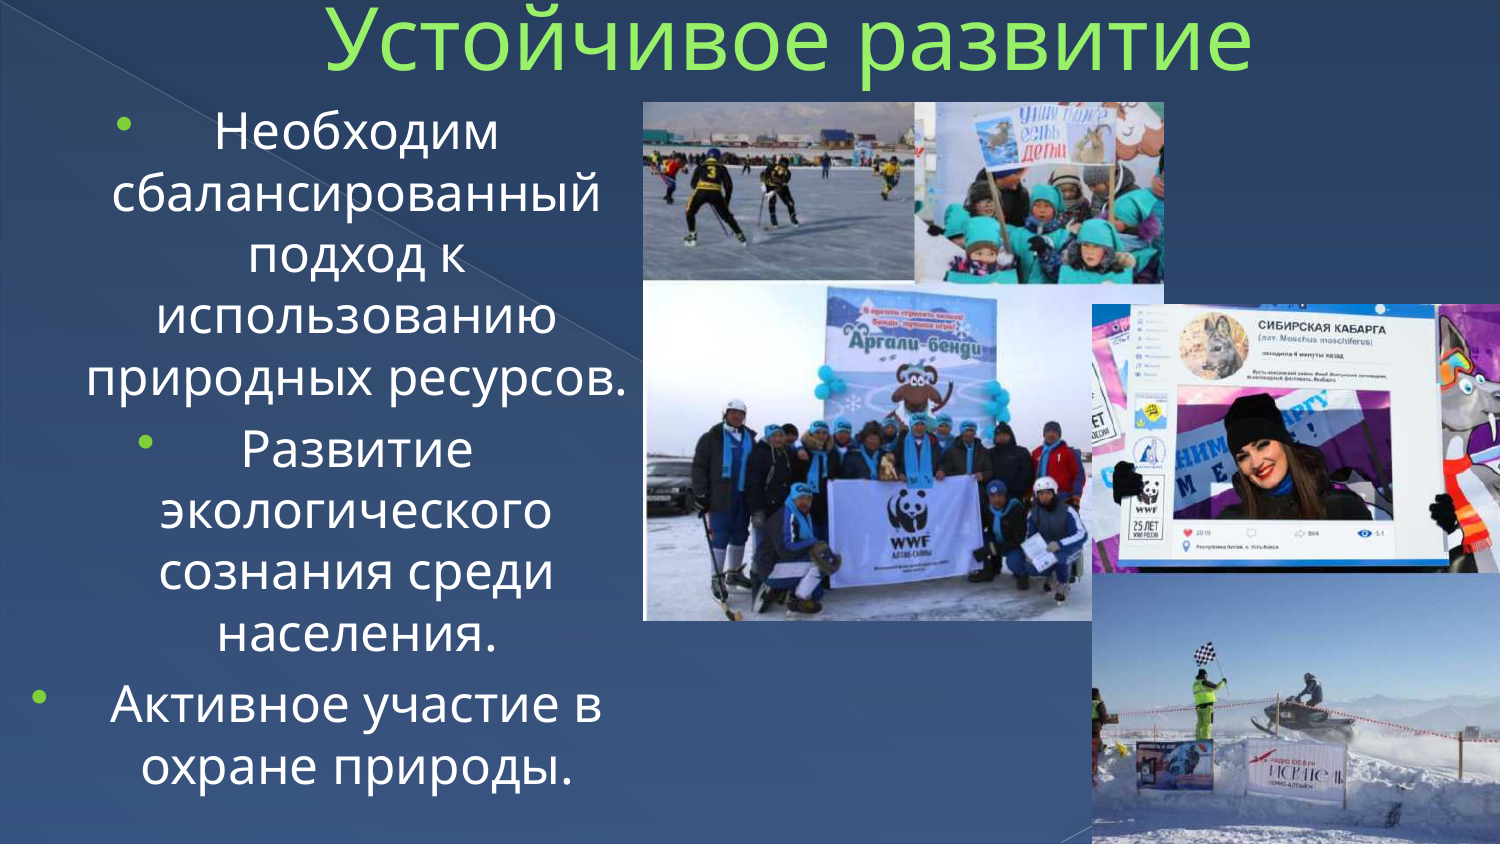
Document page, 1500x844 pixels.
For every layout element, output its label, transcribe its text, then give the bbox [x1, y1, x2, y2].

list Необходим сбалансированный подход к использованию природных ресурсов. Развитие экологического сознания среди населения. Активное участие в охране природы. [0, 91, 644, 844]
title Устойчивое развитие [0, 0, 1500, 122]
picture [643, 102, 1500, 844]
